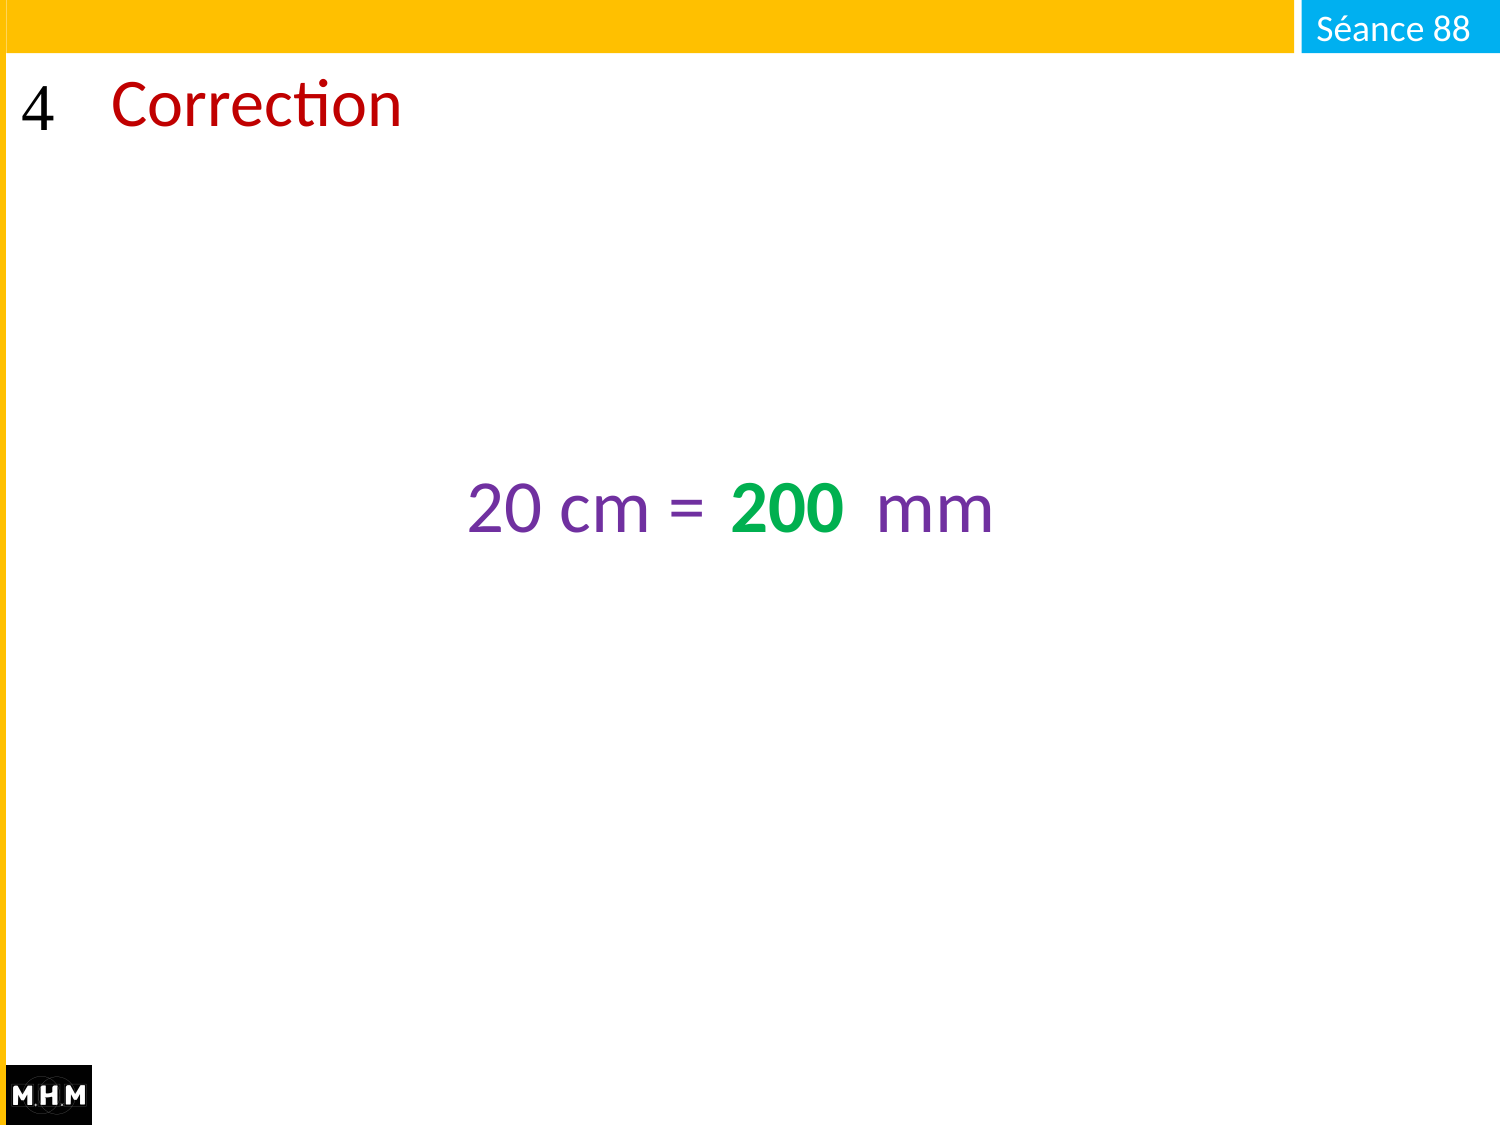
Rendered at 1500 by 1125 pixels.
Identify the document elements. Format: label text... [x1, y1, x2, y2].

picture [6, 1065, 92, 1125]
text_box 200 [715, 449, 868, 555]
text_box 20 cm = … mm [868, 449, 1211, 555]
title Correction [96, 60, 1391, 150]
text_box 20 cm = … mm [451, 449, 715, 555]
